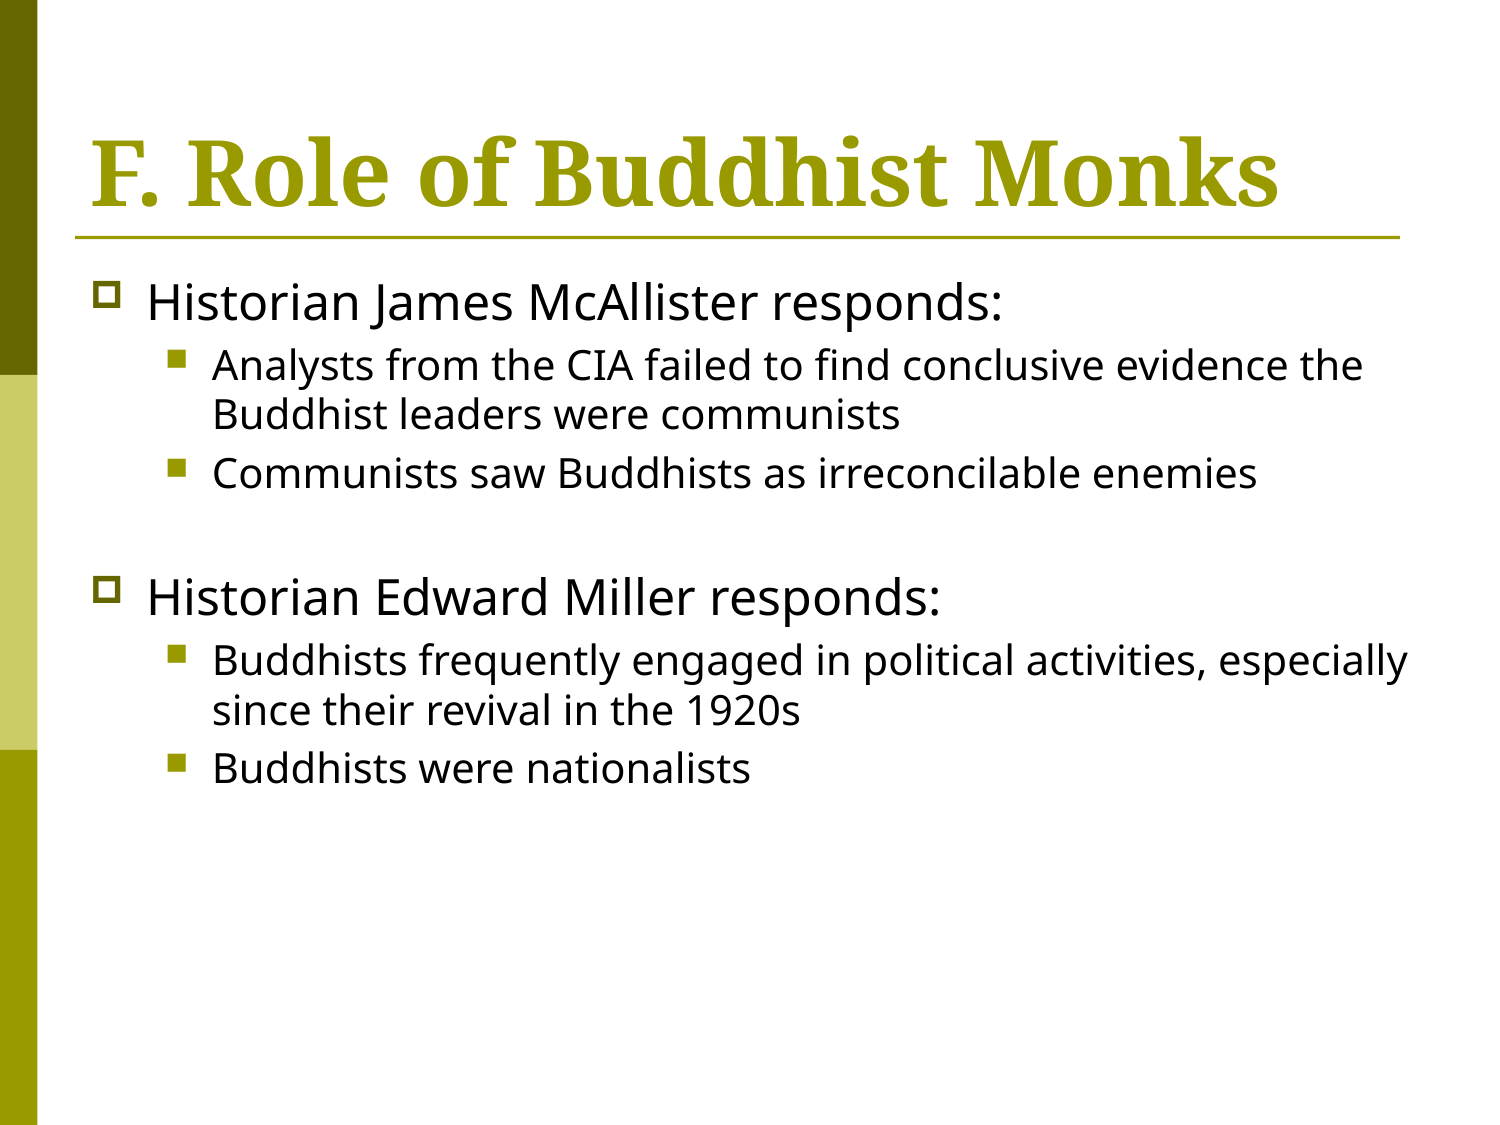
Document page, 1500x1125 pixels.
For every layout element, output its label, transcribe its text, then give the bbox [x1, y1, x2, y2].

list Historian James McAllister responds: Analysts from the CIA failed to find conclusive evidence the Buddhist leaders were communists Communists saw Buddhists as irreconcilable enemies Historian Edward Miller responds: Buddhists frequently engaged in political activities, especially since their revival in the 1920s Buddhists were nationalists [74, 262, 1426, 1006]
title F. Role of Buddhist Monks [74, 45, 1426, 233]
